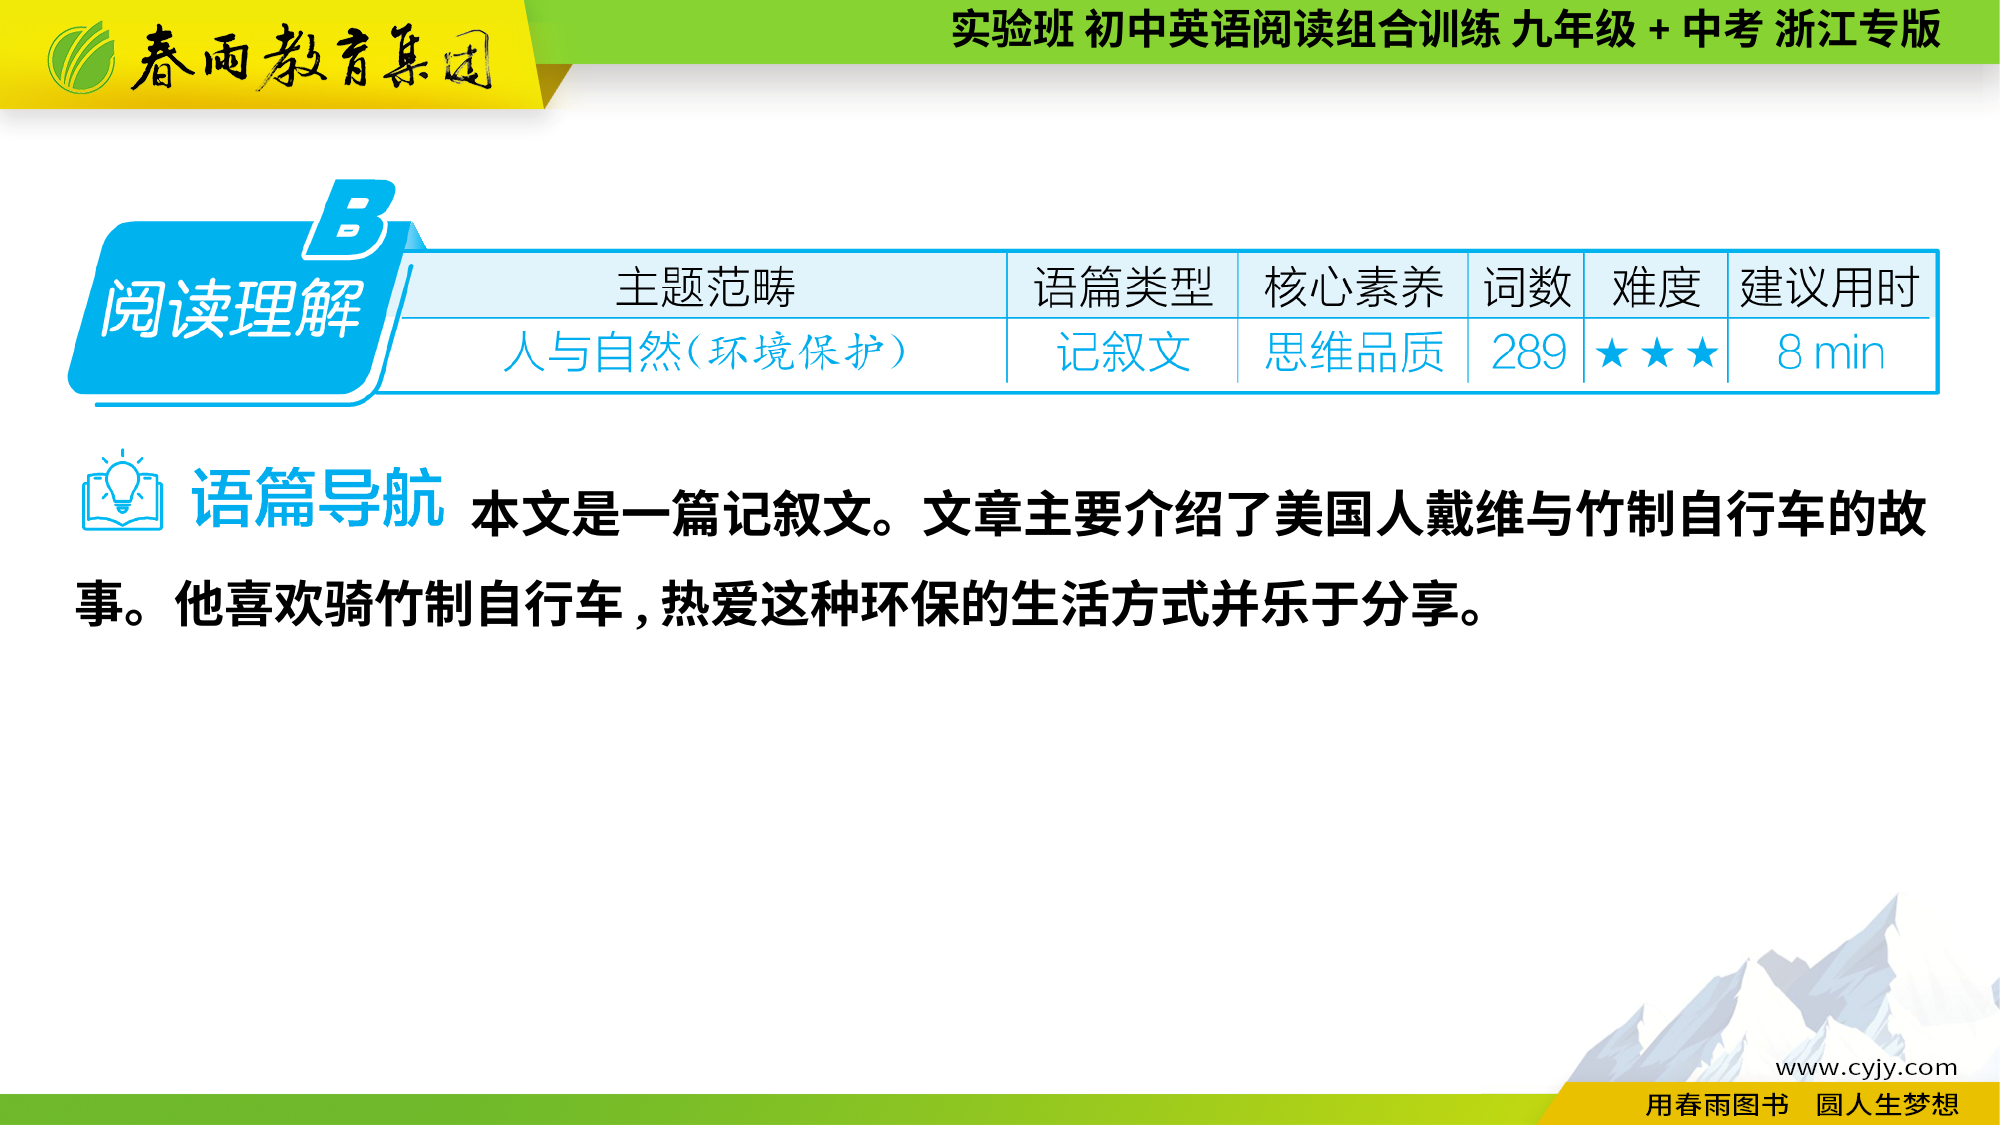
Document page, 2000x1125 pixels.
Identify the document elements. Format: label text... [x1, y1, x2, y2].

picture [0, 0, 2000, 1125]
list 本文是一篇记叙文。文章主要介绍了美国人戴维与竹制自行车的故事。他喜欢骑竹制自行车,热爱这种环保的生活方式并乐于分享。 [59, 449, 1944, 631]
